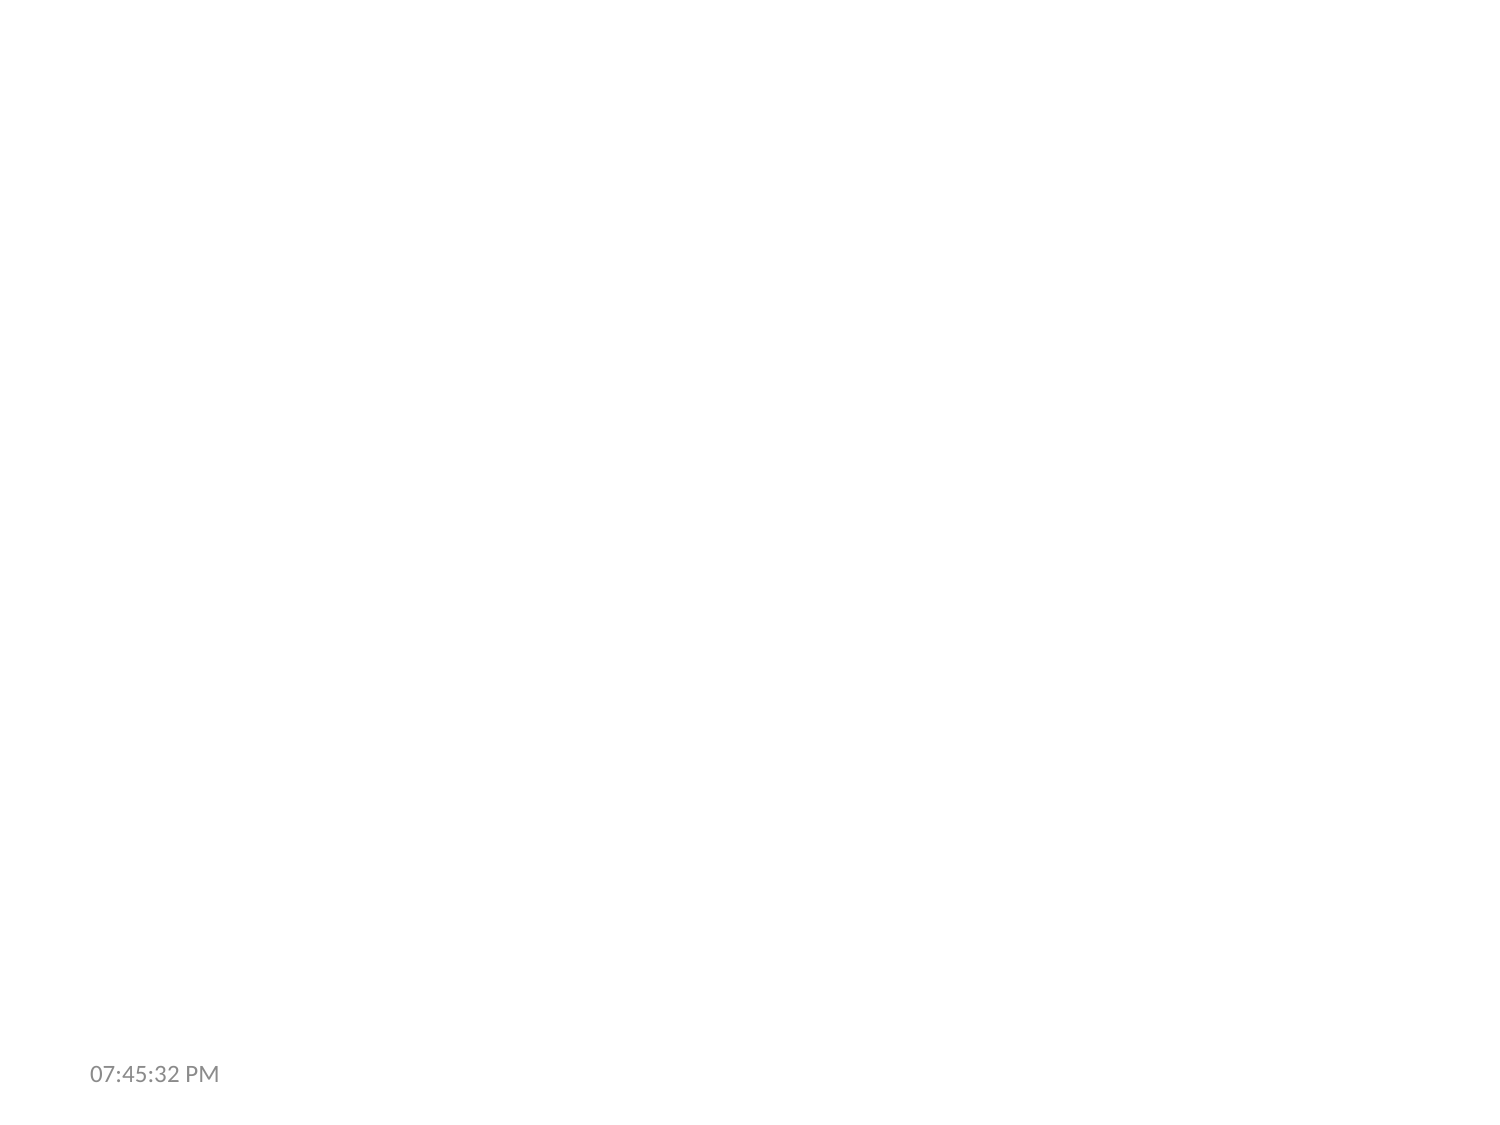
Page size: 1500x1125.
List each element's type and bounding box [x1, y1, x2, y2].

slide_number [75, 1042, 425, 1103]
